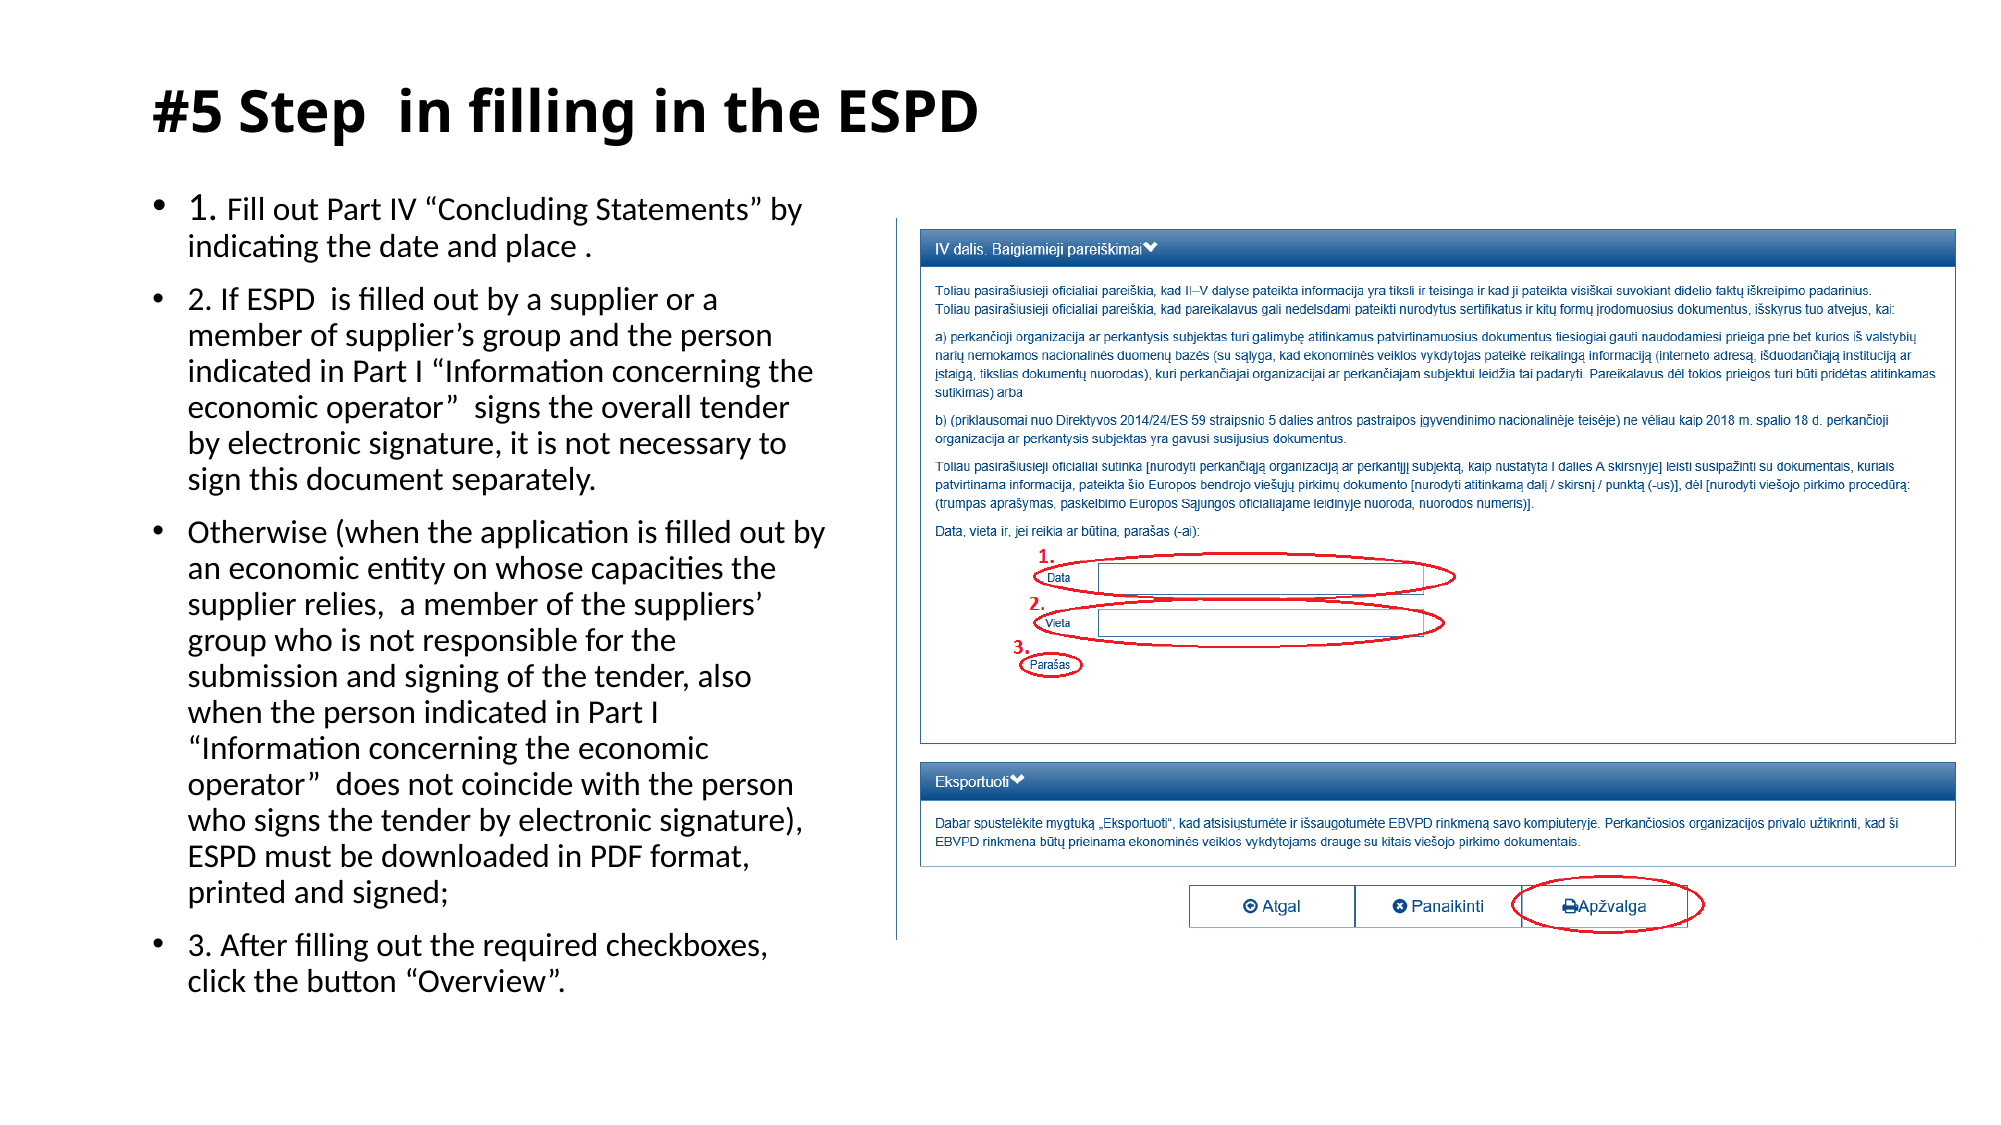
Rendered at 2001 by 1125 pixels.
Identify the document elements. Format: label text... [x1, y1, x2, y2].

picture [895, 218, 1977, 940]
title #5 Step in filling in the ESPD [137, 59, 1863, 168]
list 1. Fill out Part IV “Concluding Statements” by indicating the date and place . 2. If ESPD is filled out by a supplier or a member of supplier’s group and the person indicated in Part I “Information concerning the economic operator” signs the overall tender by electronic signature, it is not necessary to sign this document separately. Otherwise (when the application is filled out by an economic entity on whose capacities the supplier relies, a member of the suppliers’ group who is not responsible for the submission and signing of the tender, also when the person indicated in Part I “Information concerning the economic operator” does not coincide with the person who signs the tender by electronic signature), ESPD must be downloaded in PDF format, printed and signed; 3. After filling out the required checkboxes, click the button “Overview”. [137, 178, 845, 1014]
